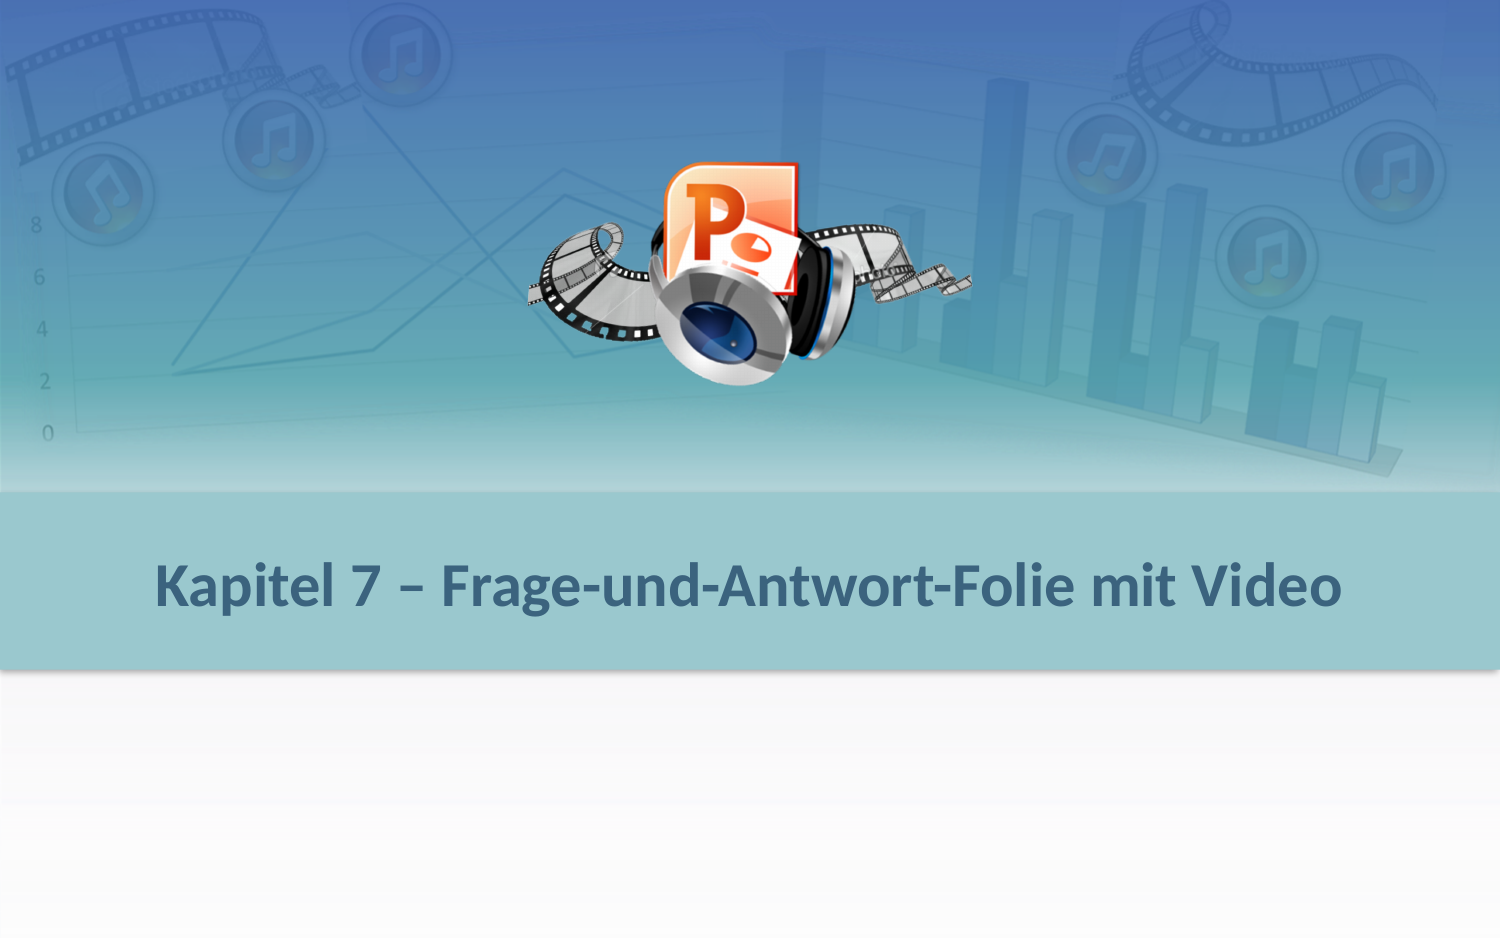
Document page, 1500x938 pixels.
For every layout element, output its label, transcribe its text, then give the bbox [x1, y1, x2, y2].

picture [0, 670, 1500, 938]
title Kapitel 7 – Frage-und-Antwort-Folie mit Video [0, 492, 1500, 670]
picture [0, 0, 1500, 492]
